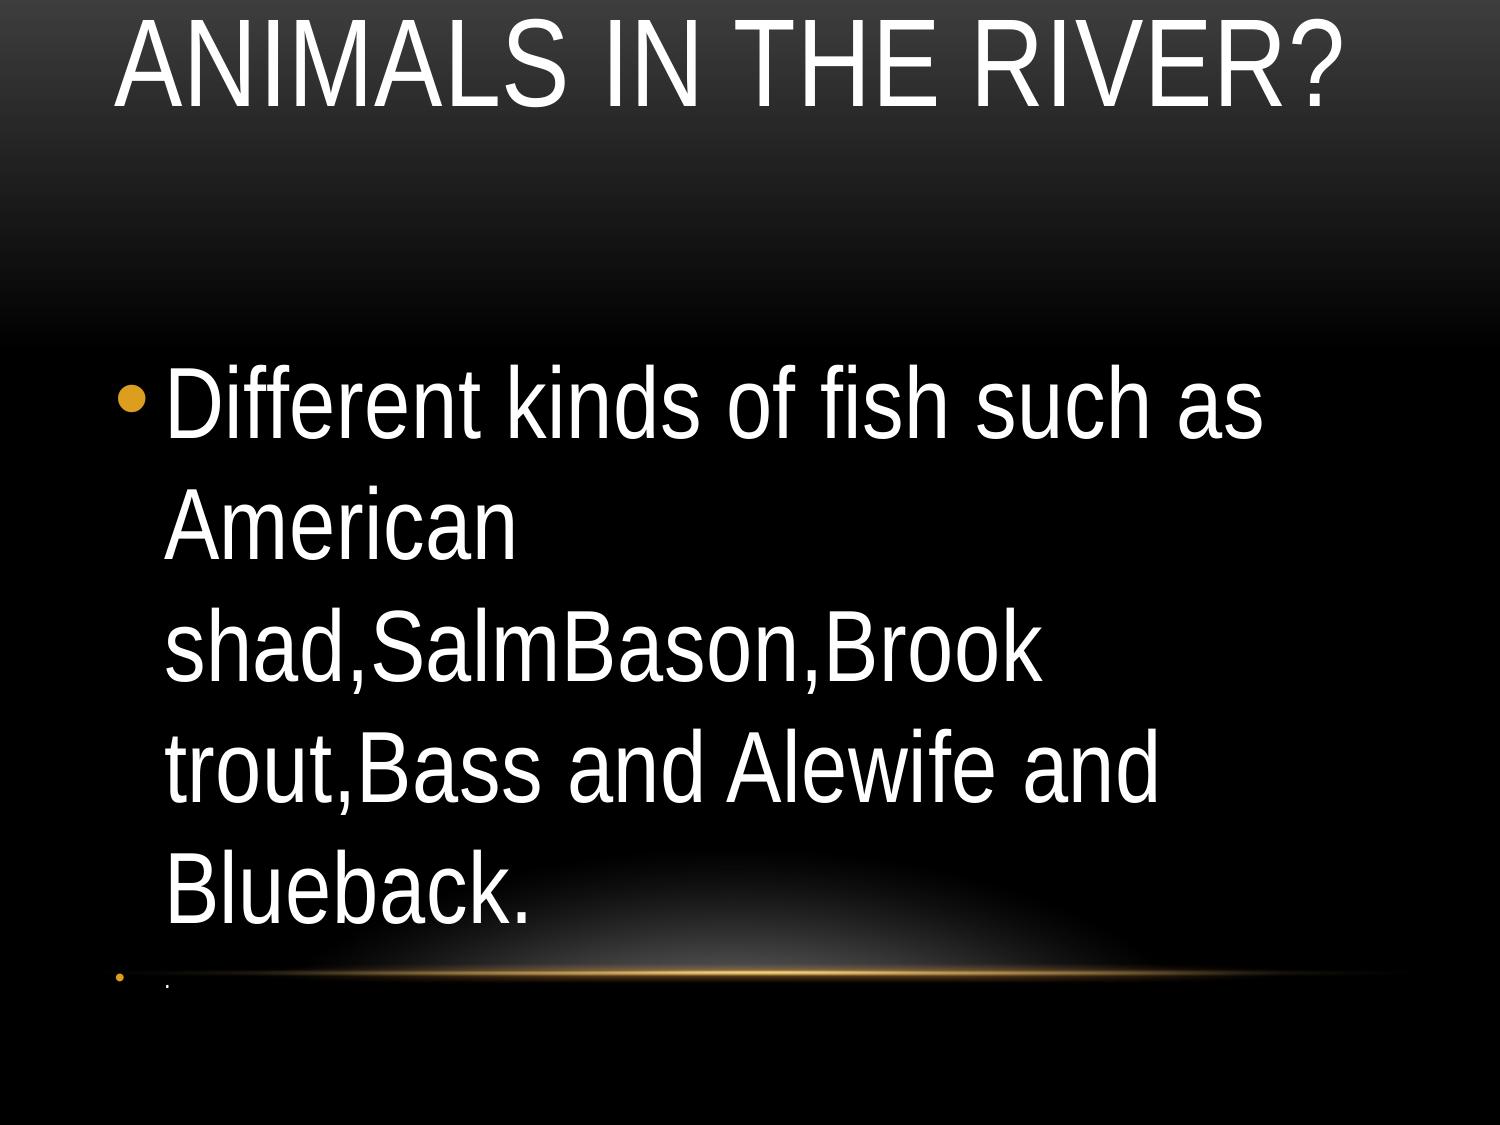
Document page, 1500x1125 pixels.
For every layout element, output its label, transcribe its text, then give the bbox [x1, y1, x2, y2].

picture [0, 0, 1500, 1125]
list Different kinds of fish such as American shad,SalmBason,Brook trout,Bass and Alewife and Blueback. . [99, 329, 1400, 1005]
title ANIMALS IN THE RIVER? [99, 0, 1400, 139]
